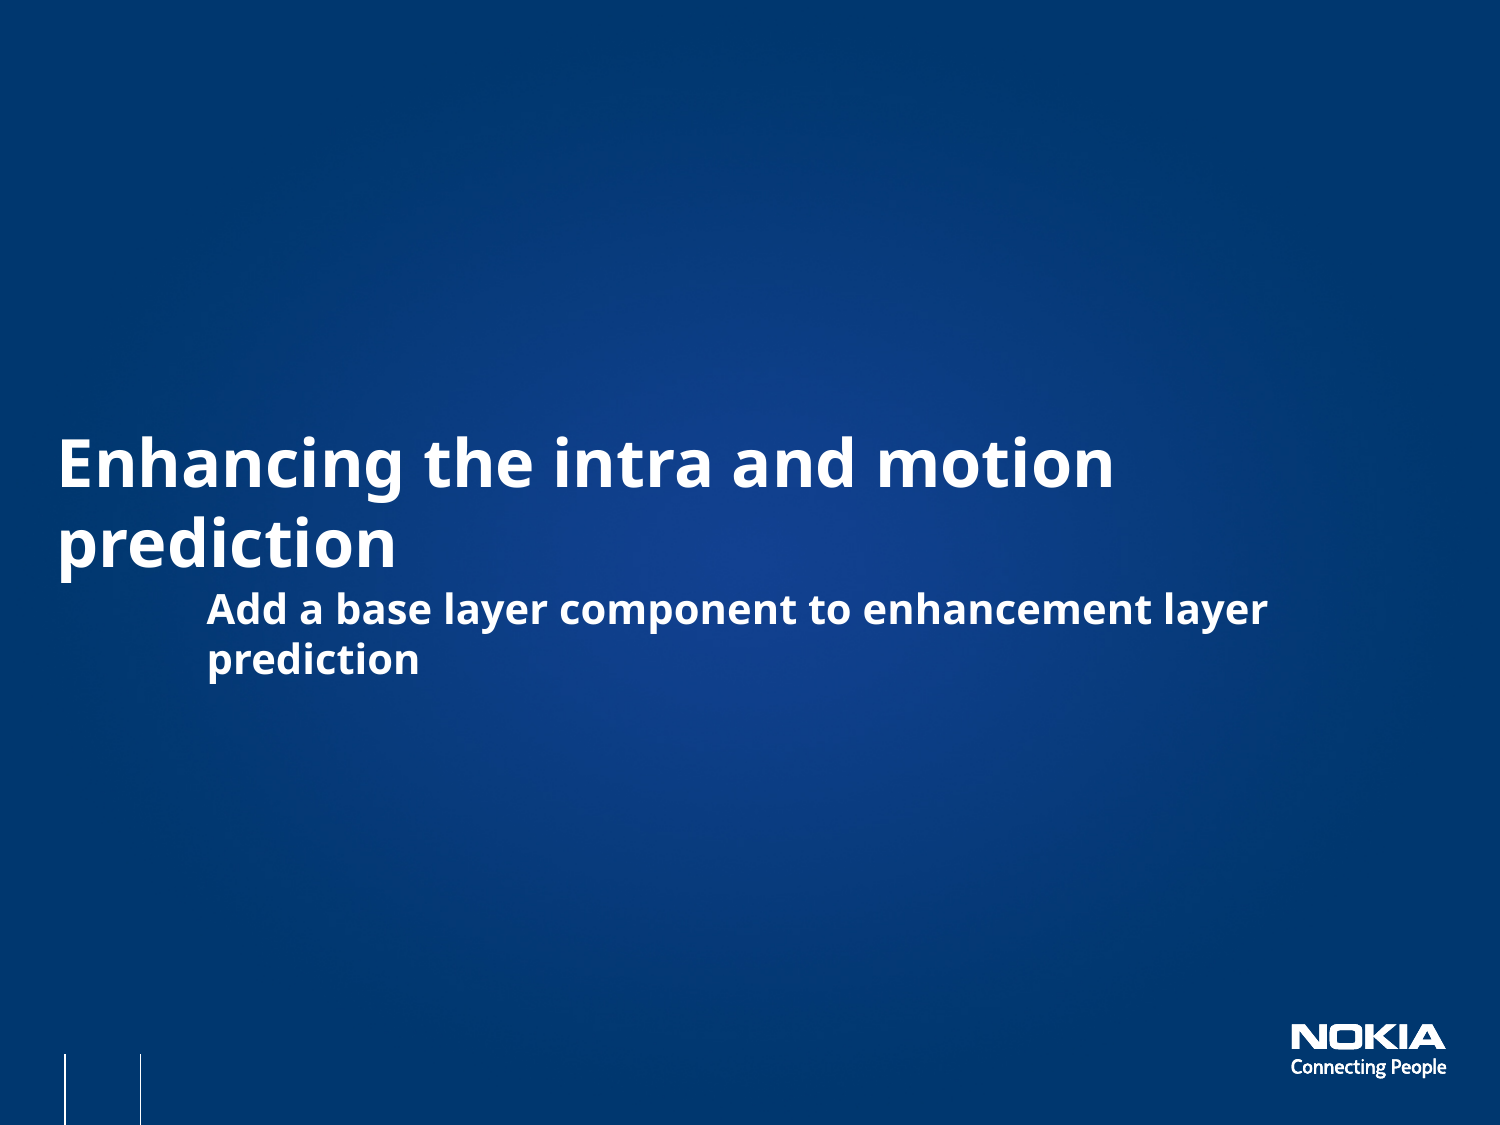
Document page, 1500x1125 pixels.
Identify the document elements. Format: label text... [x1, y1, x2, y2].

list Enhancing the intra and motion prediction Add a base layer component to enhancement layer prediction [56, 420, 1353, 771]
picture [0, 0, 1500, 1125]
